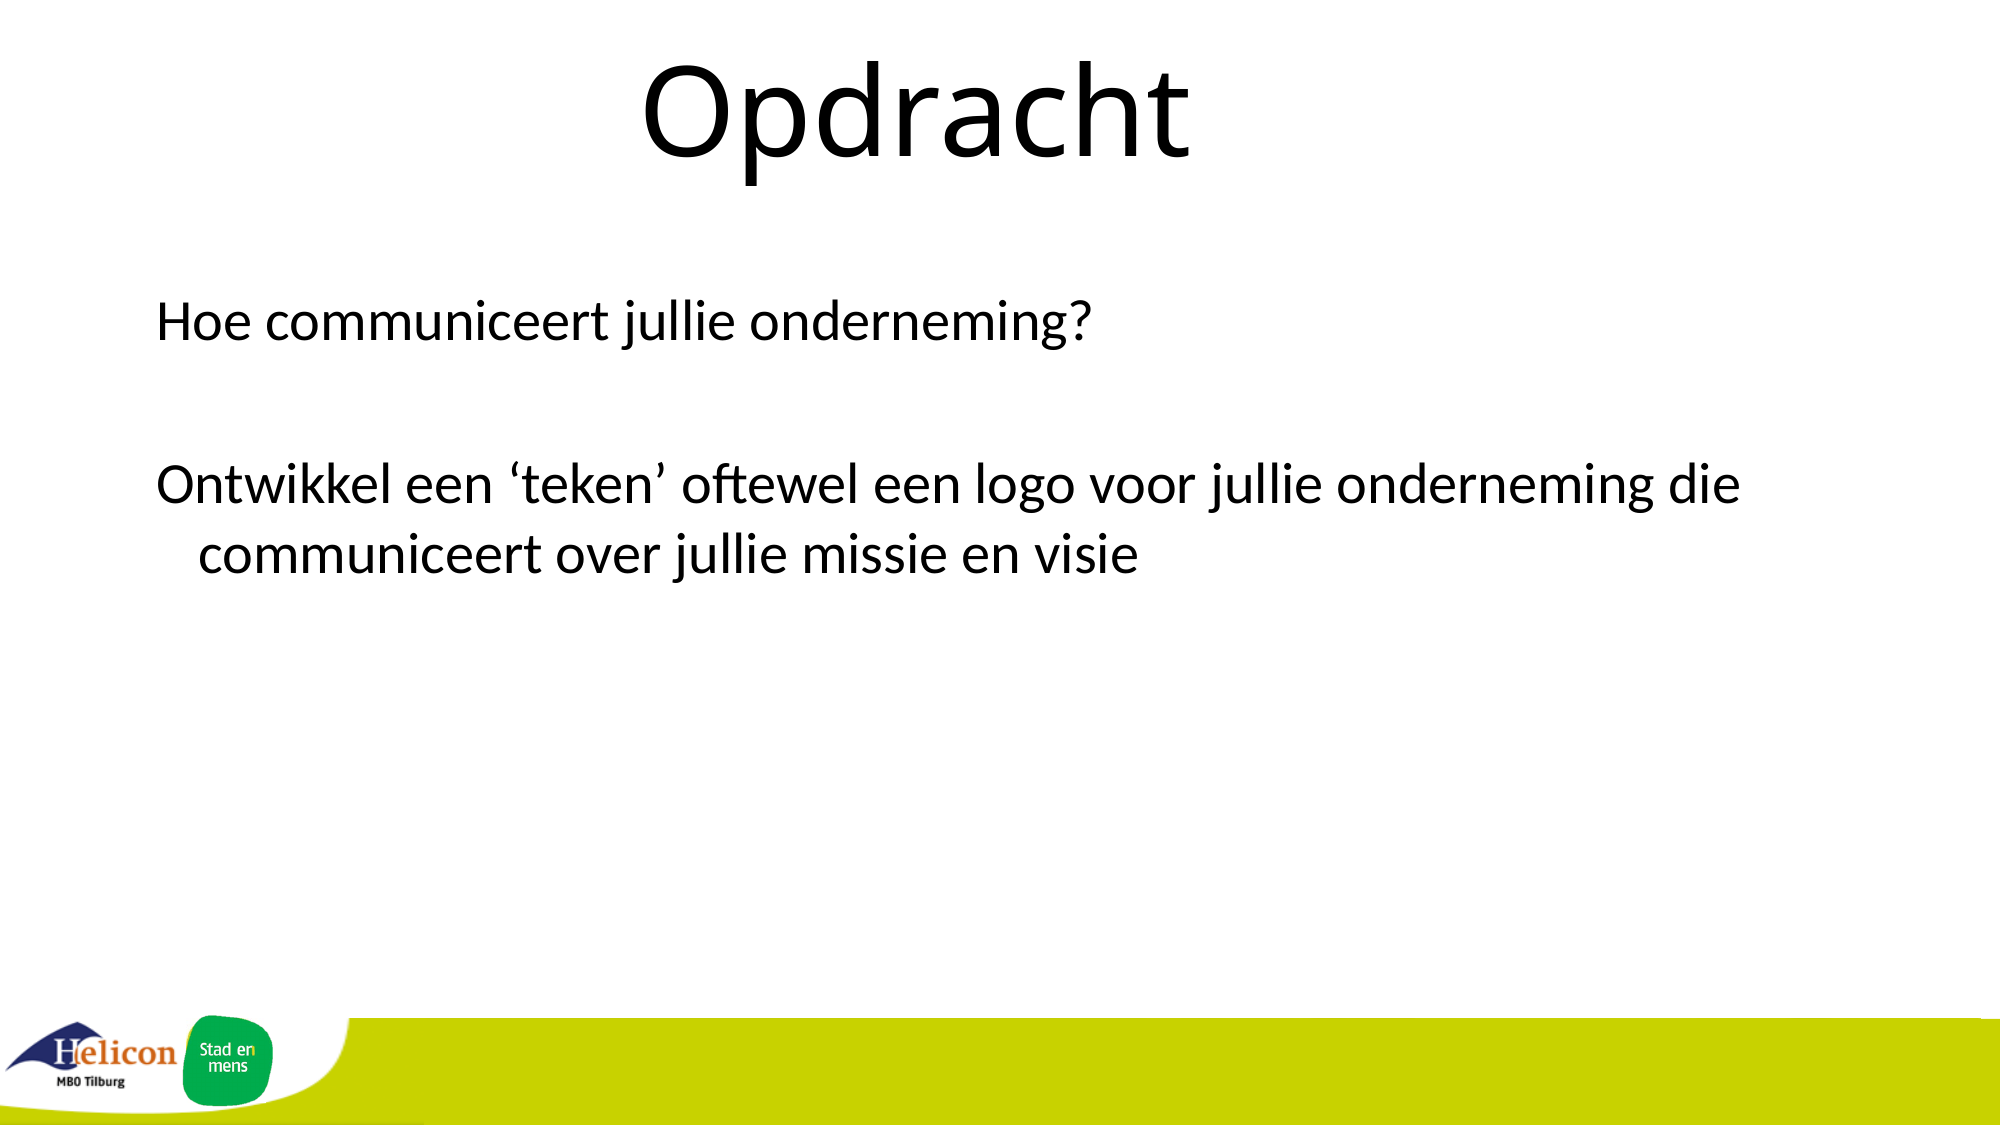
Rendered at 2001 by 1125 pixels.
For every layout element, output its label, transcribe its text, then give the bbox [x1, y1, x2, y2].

text_box Opdracht [296, 40, 1534, 191]
picture [0, 1013, 424, 1125]
text_box Hoe communiceert jullie onderneming? Ontwikkel een ‘teken’ oftewel een logo voor jullie onderneming die communiceert over jullie missie en visie [138, 274, 1811, 593]
